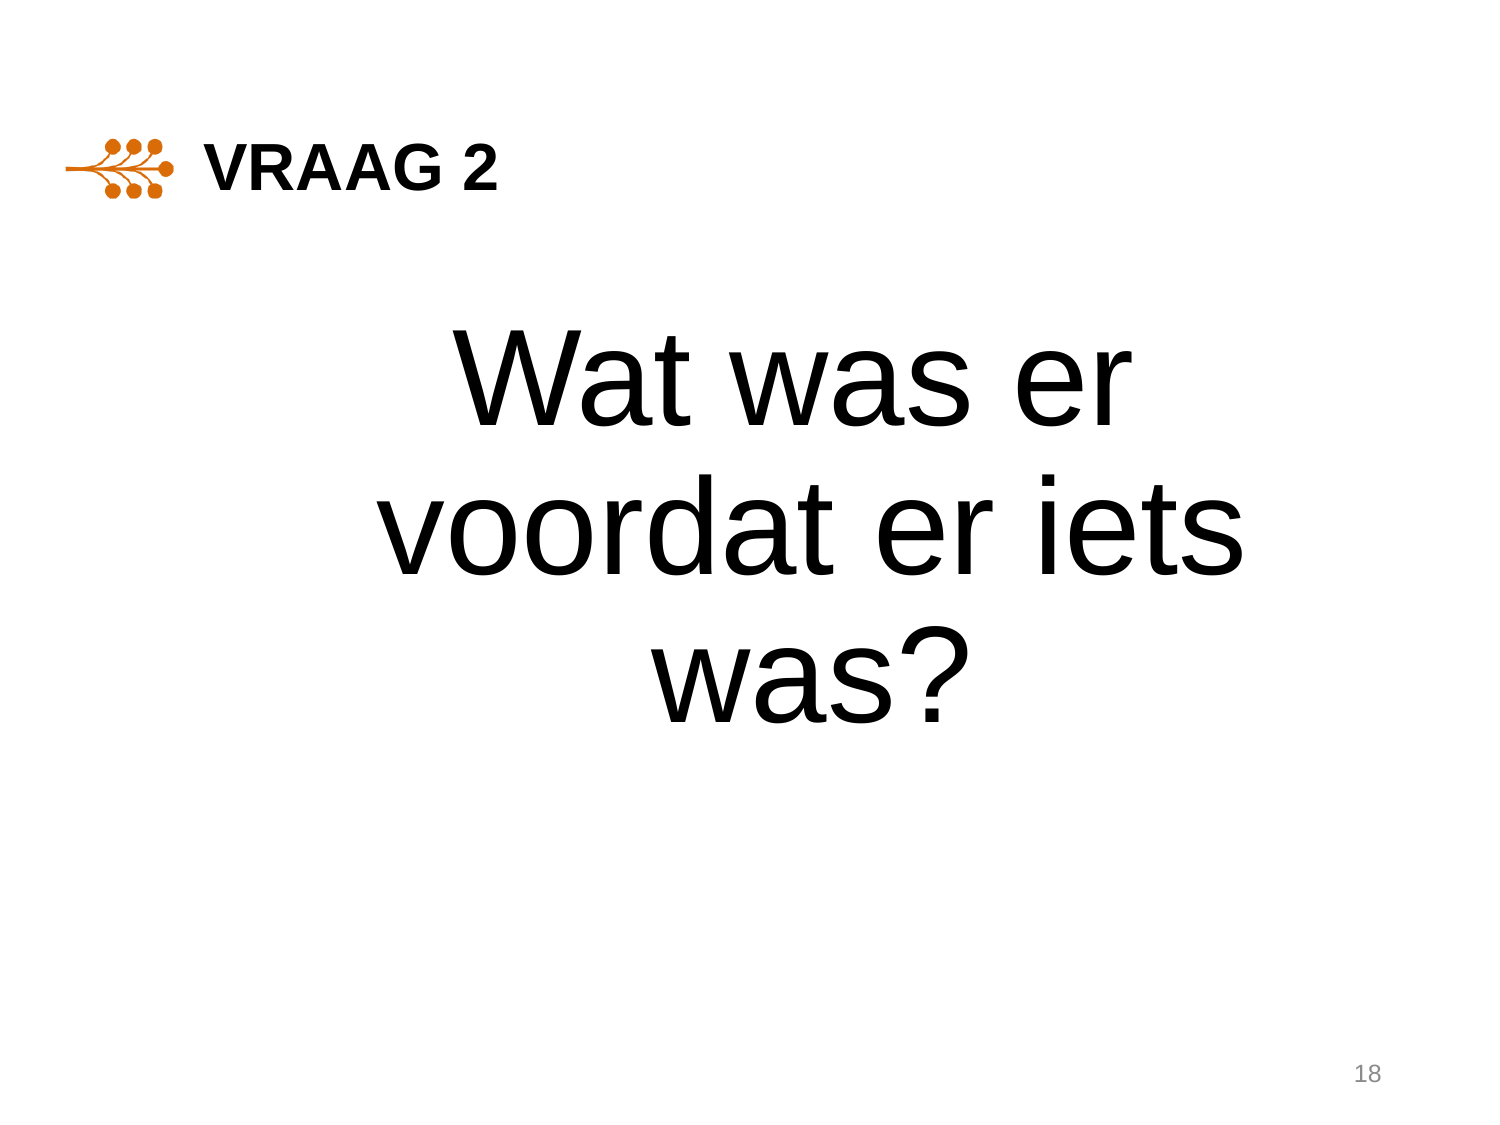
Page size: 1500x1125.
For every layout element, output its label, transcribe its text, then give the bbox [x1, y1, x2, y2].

picture [65, 138, 174, 199]
title Vraag 2 [188, 59, 1397, 278]
list Wat was er voordat er iets was? [190, 299, 1397, 1014]
slide_number 18 [1059, 1042, 1397, 1103]
